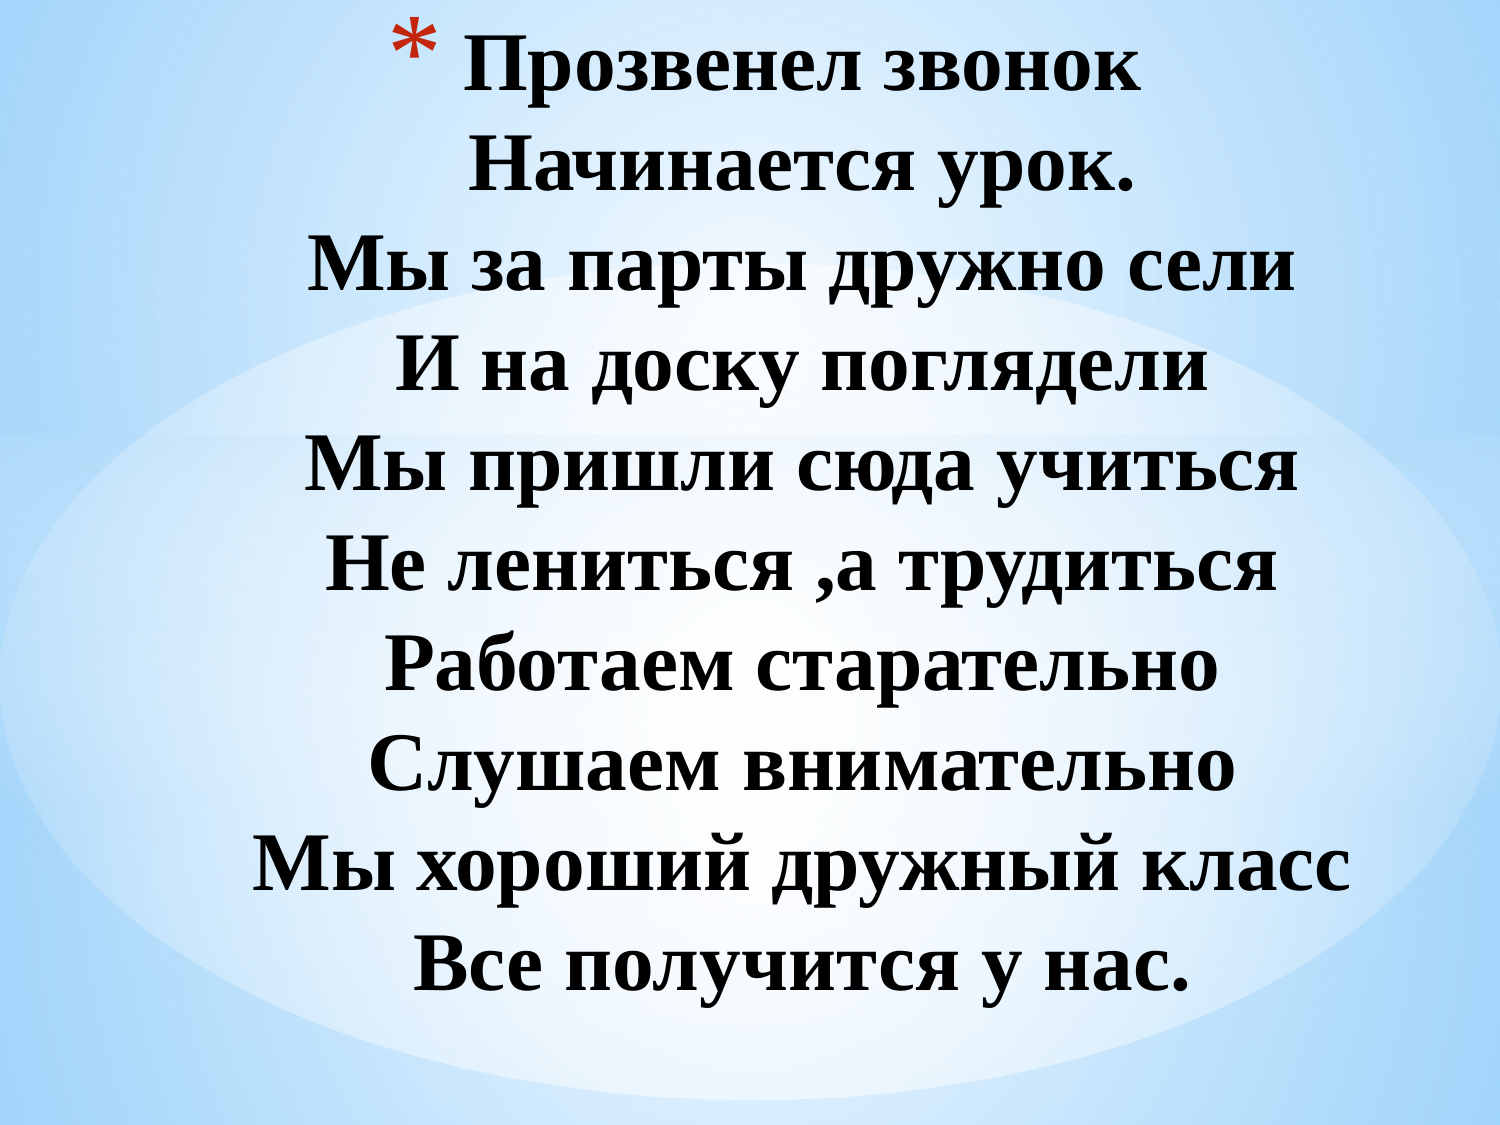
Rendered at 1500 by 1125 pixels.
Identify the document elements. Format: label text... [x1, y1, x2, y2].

title Прозвенел звонок Начинается урок. Мы за парты дружно сели И на доску поглядели Мы пришли сюда учиться Не лениться ,а трудиться Работаем старательно Слушаем внимательно Мы хороший дружный класс Все получится у нас. [0, 0, 1500, 1125]
